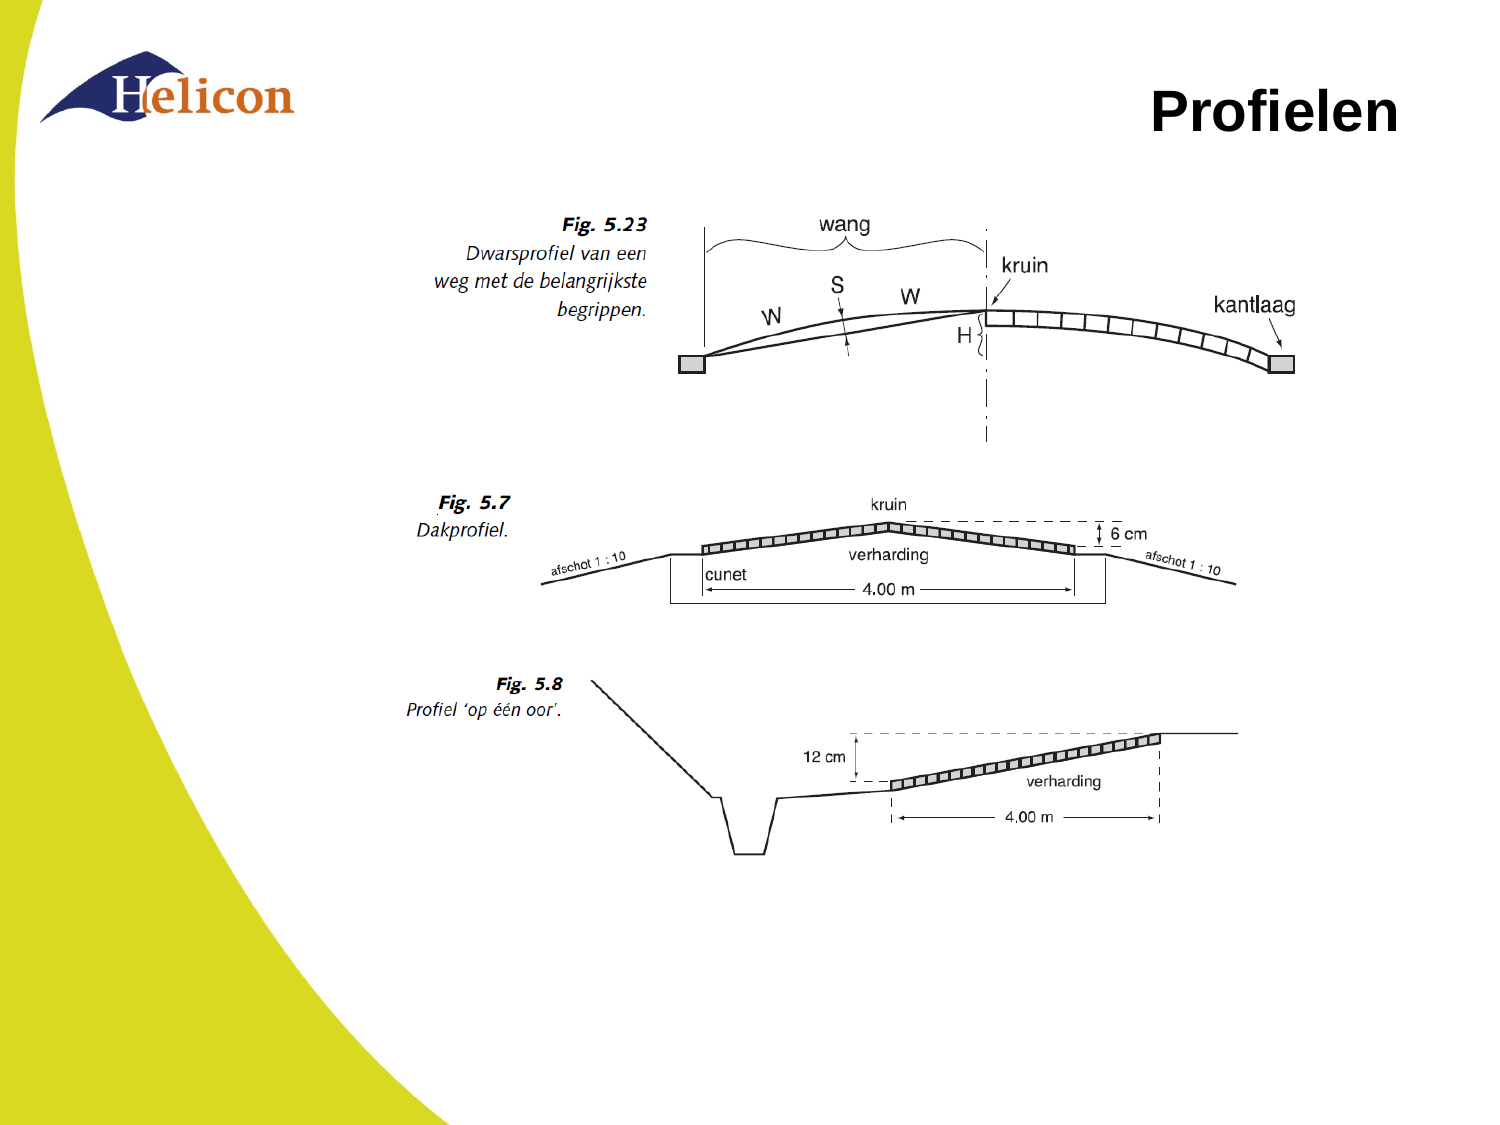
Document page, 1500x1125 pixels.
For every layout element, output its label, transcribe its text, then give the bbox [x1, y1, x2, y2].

picture [0, 0, 1500, 1125]
title Profielen [324, 54, 1415, 161]
